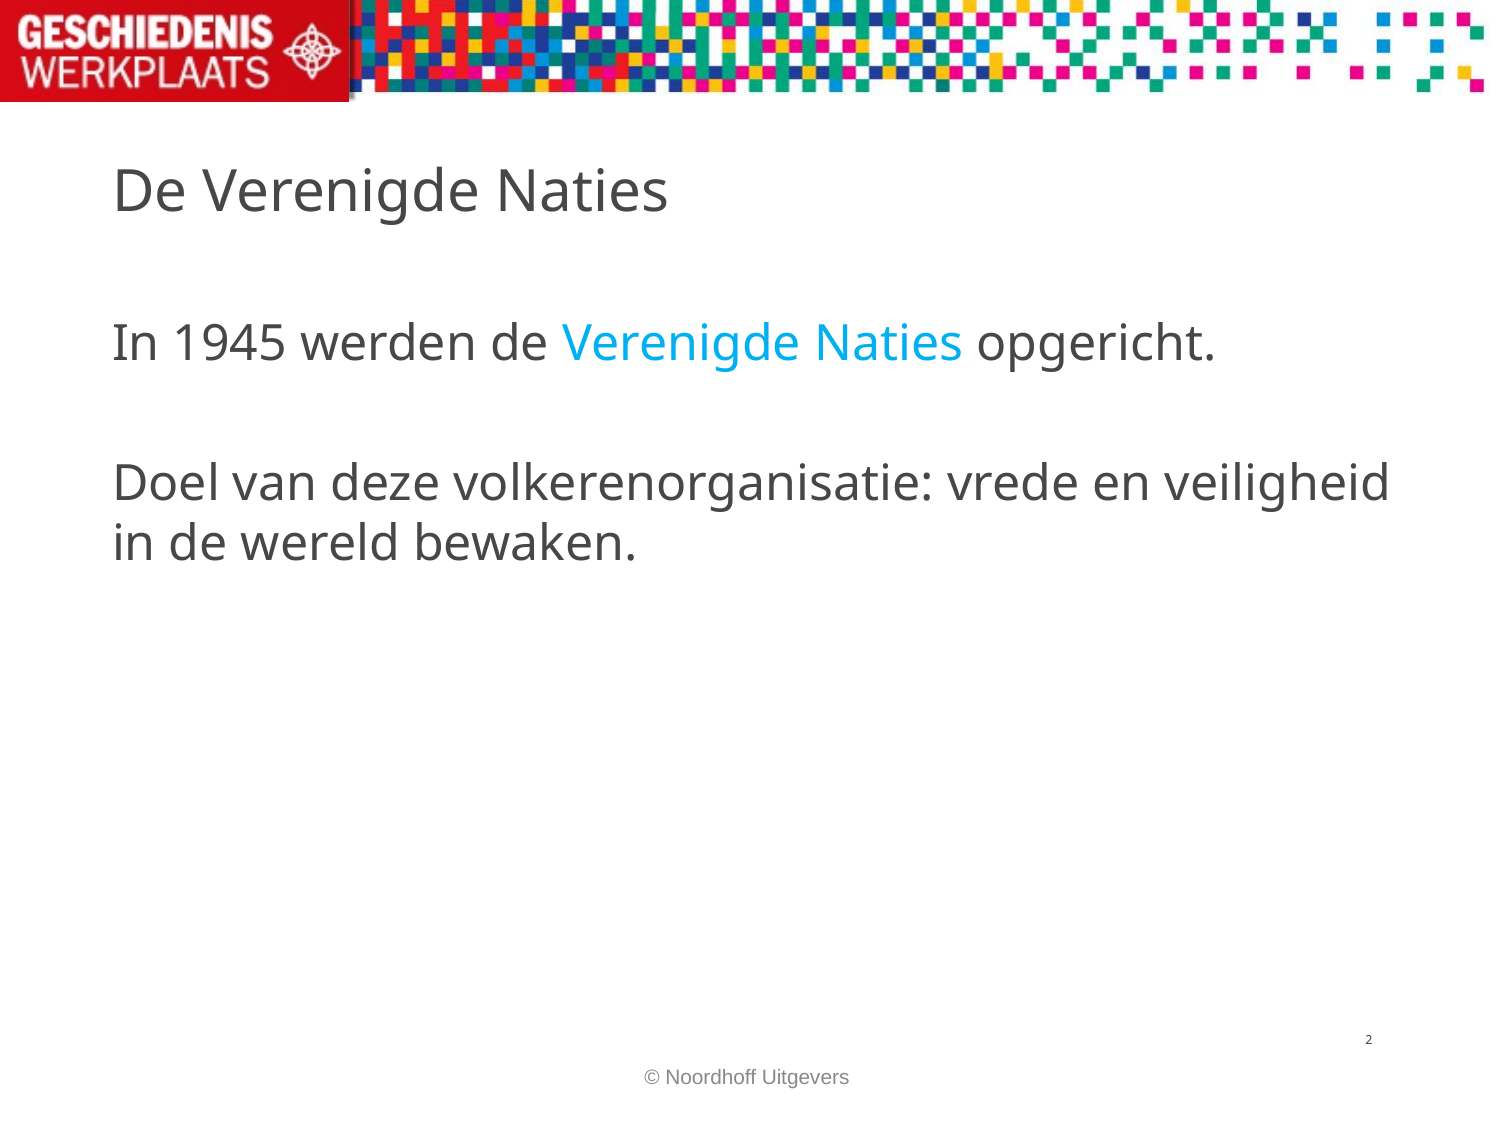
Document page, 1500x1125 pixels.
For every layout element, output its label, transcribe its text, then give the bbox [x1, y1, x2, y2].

title De Verenigde Naties [112, 145, 1401, 256]
list In 1945 werden de Verenigde Naties opgericht. Doel van deze volkerenorganisatie: vrede en veiligheid in de wereld bewaken. [112, 302, 1409, 988]
slide_number 2 [1325, 1025, 1388, 1063]
text_box © Noordhoff Uitgevers [512, 1045, 988, 1106]
picture [0, 0, 1500, 1125]
